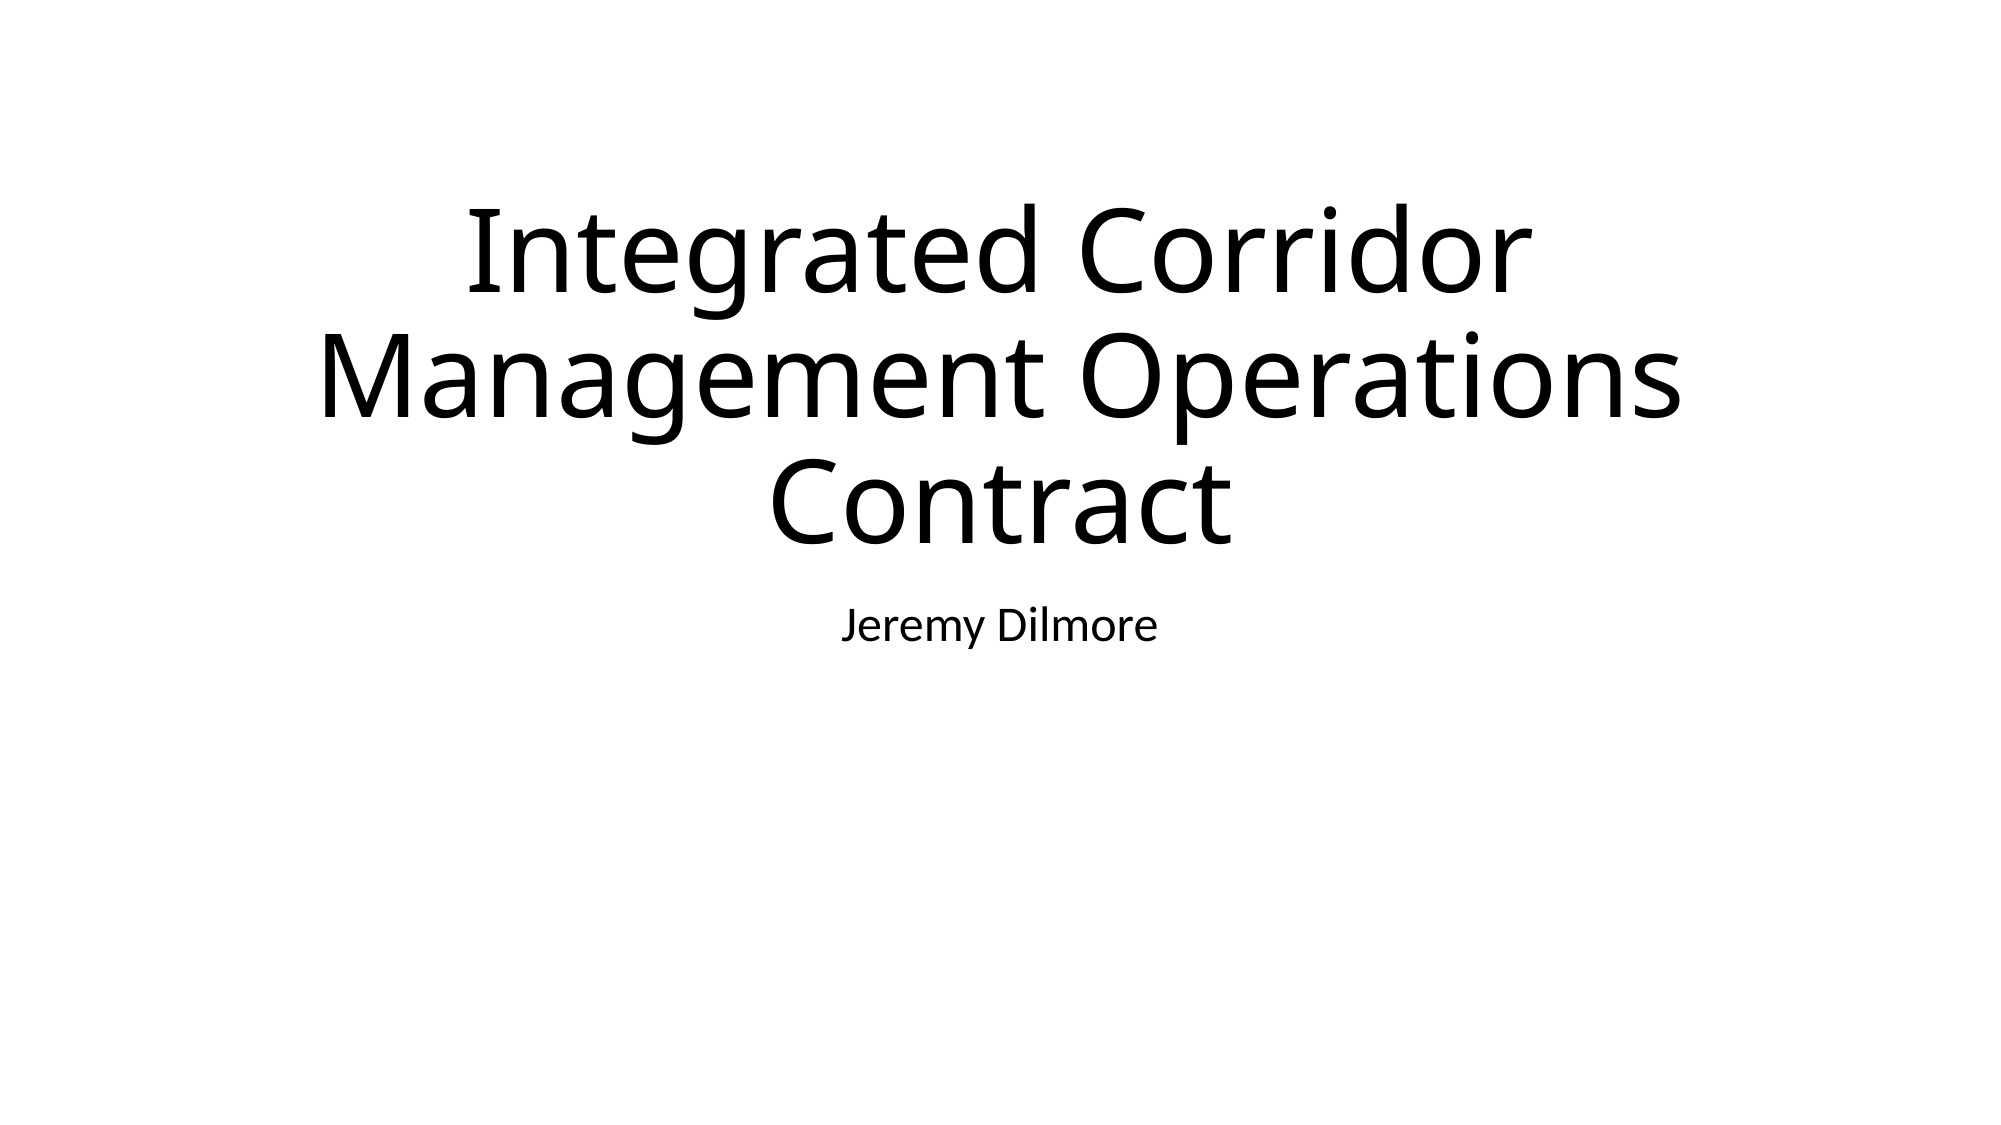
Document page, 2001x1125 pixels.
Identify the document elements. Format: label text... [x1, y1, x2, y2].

subtitle Jeremy Dilmore [249, 590, 1750, 863]
title Integrated Corridor Management Operations Contract [249, 184, 1750, 576]
